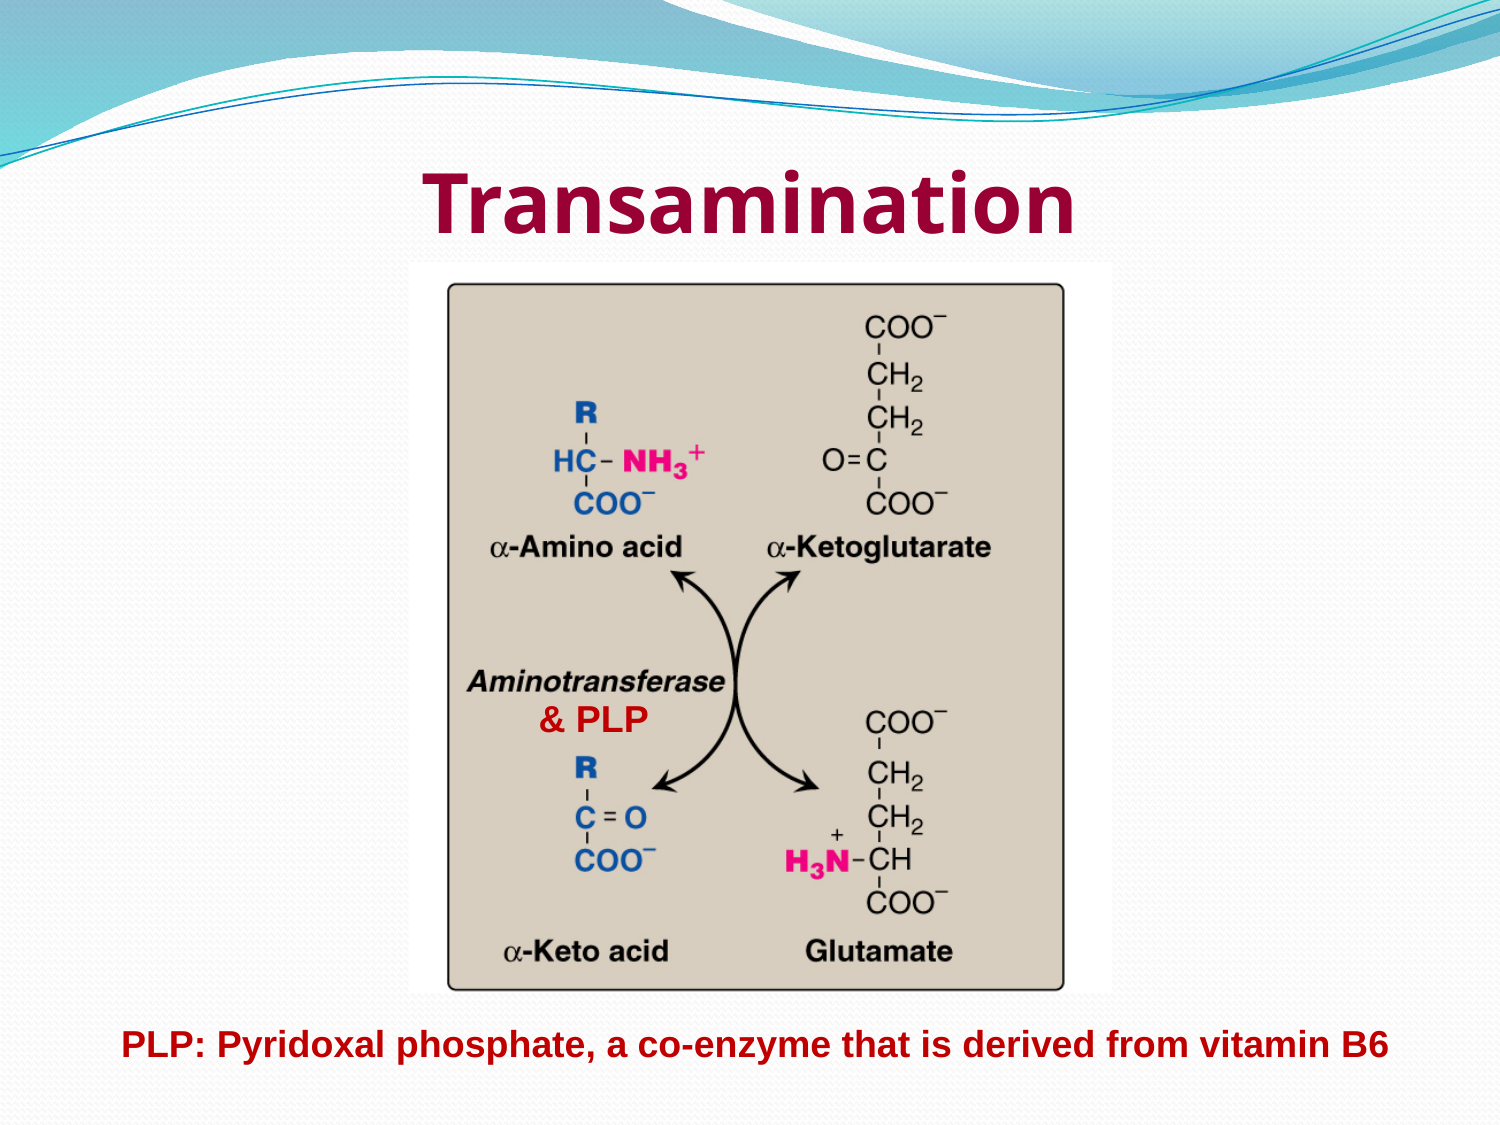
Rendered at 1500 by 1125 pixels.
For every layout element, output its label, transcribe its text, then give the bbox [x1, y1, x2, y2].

text_box PLP: Pyridoxal phosphate, a co-enzyme that is derived from vitamin B6 [106, 1012, 1406, 1073]
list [408, 262, 1113, 993]
title Transamination [74, 112, 1426, 251]
